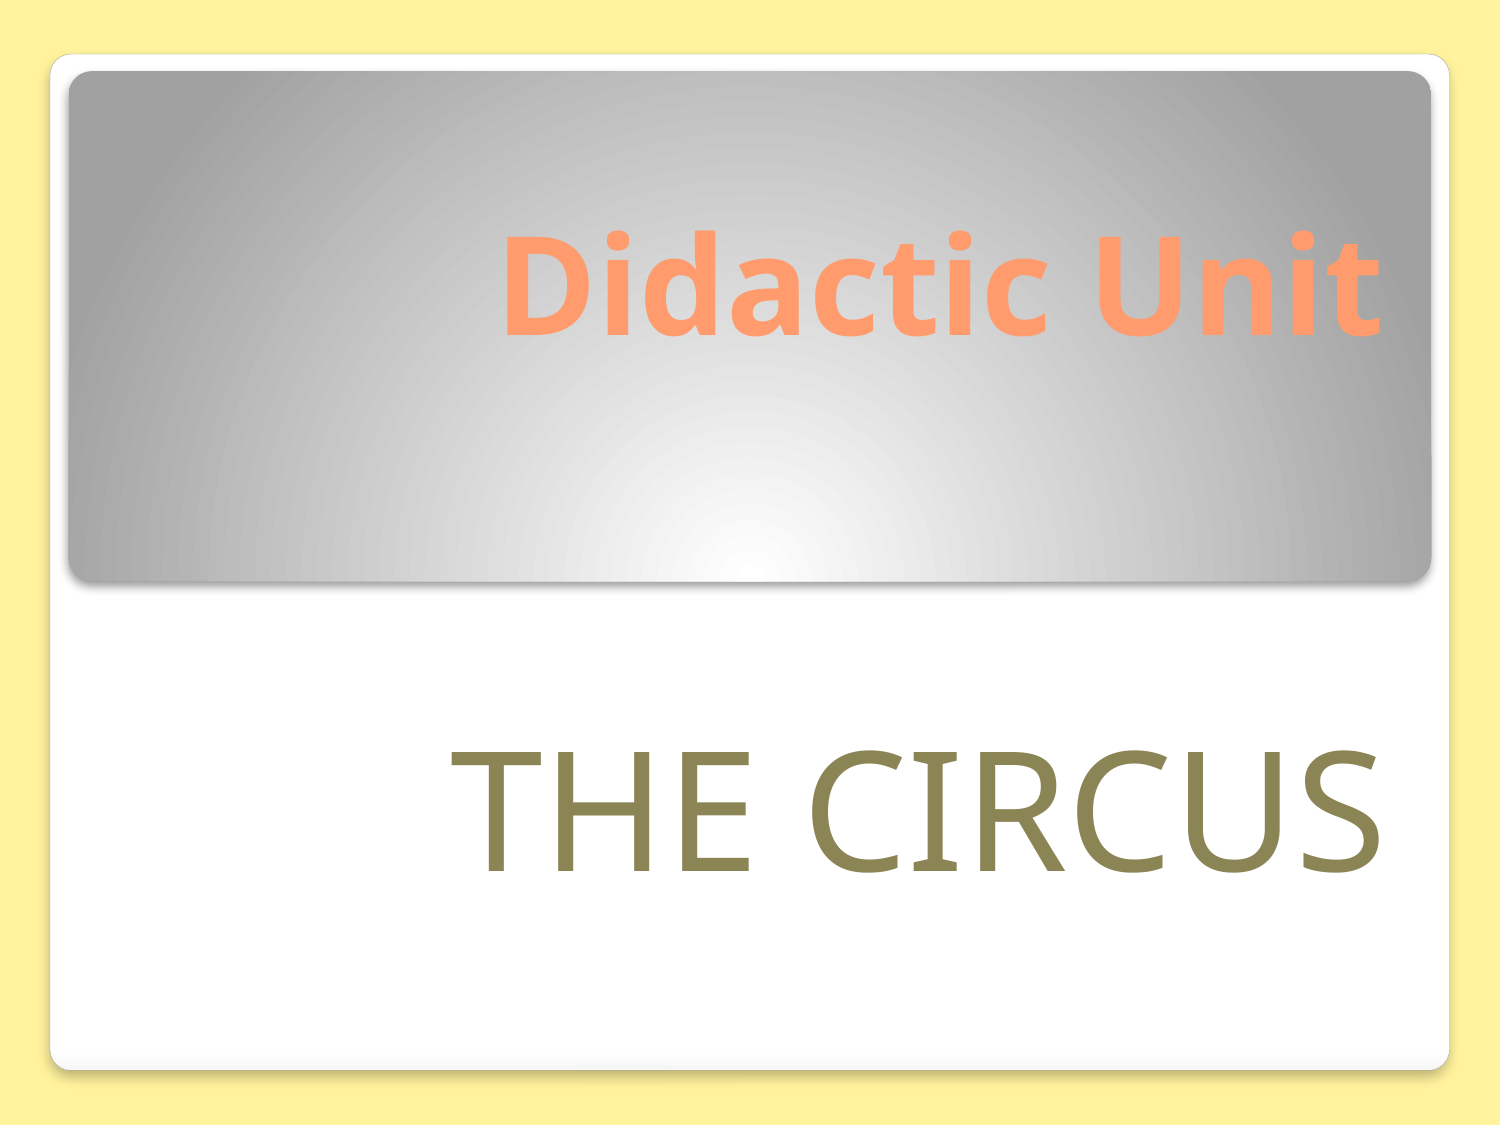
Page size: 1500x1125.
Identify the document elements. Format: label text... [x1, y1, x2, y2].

title Didactic Unit [117, 128, 1393, 370]
subtitle THE CIRCUS [206, 704, 1402, 952]
